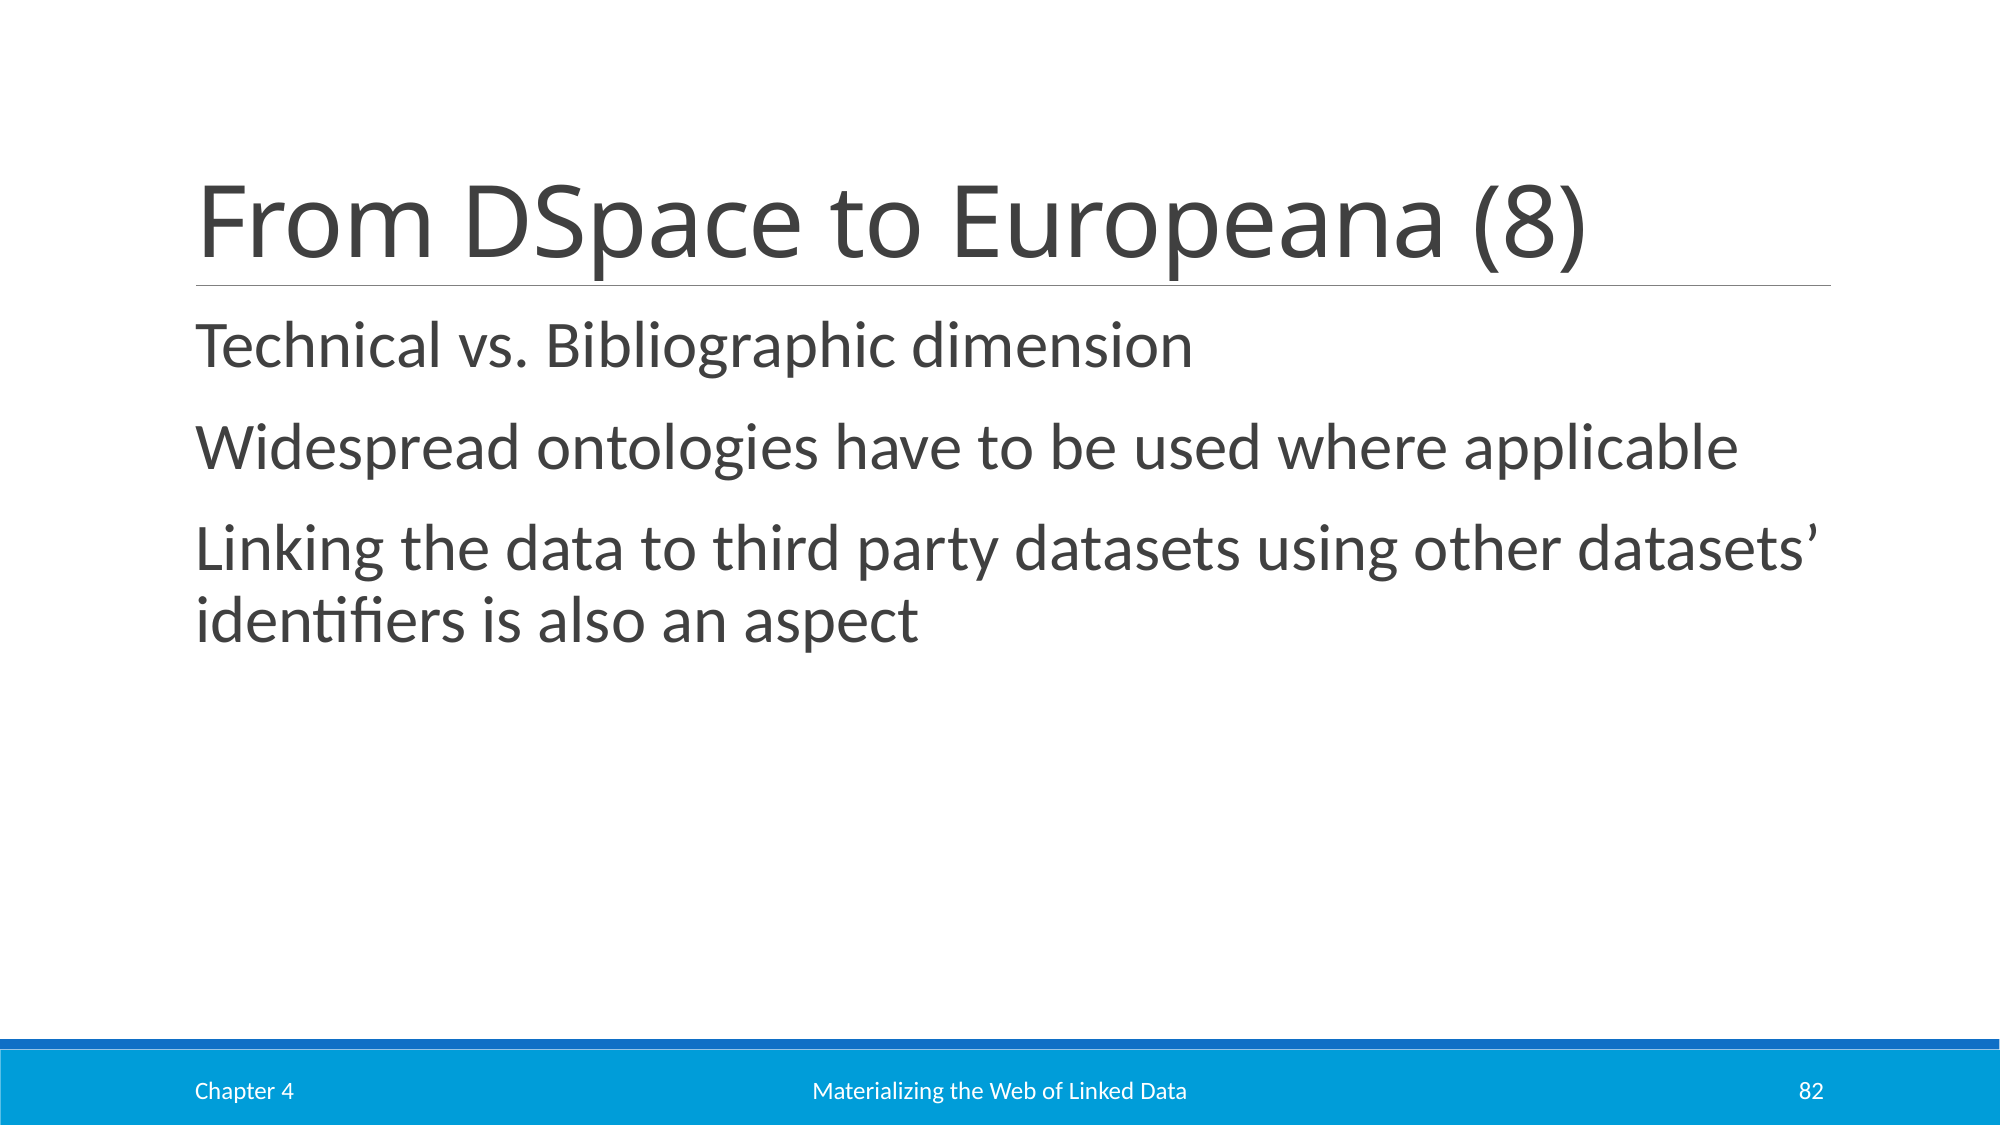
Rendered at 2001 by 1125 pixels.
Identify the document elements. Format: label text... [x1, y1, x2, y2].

title From DSpace to Europeana (8) [180, 47, 1830, 285]
footer Materializing the Web of Linked Data [604, 1059, 1396, 1120]
slide_number Chapter 4 [180, 1059, 586, 1120]
slide_number 82 [1624, 1059, 1840, 1120]
list Technical vs. Bibliographic dimension Widespread ontologies have to be used where applicable Linking the data to third party datasets using other datasets’ identifiers is also an aspect [180, 302, 1830, 963]
